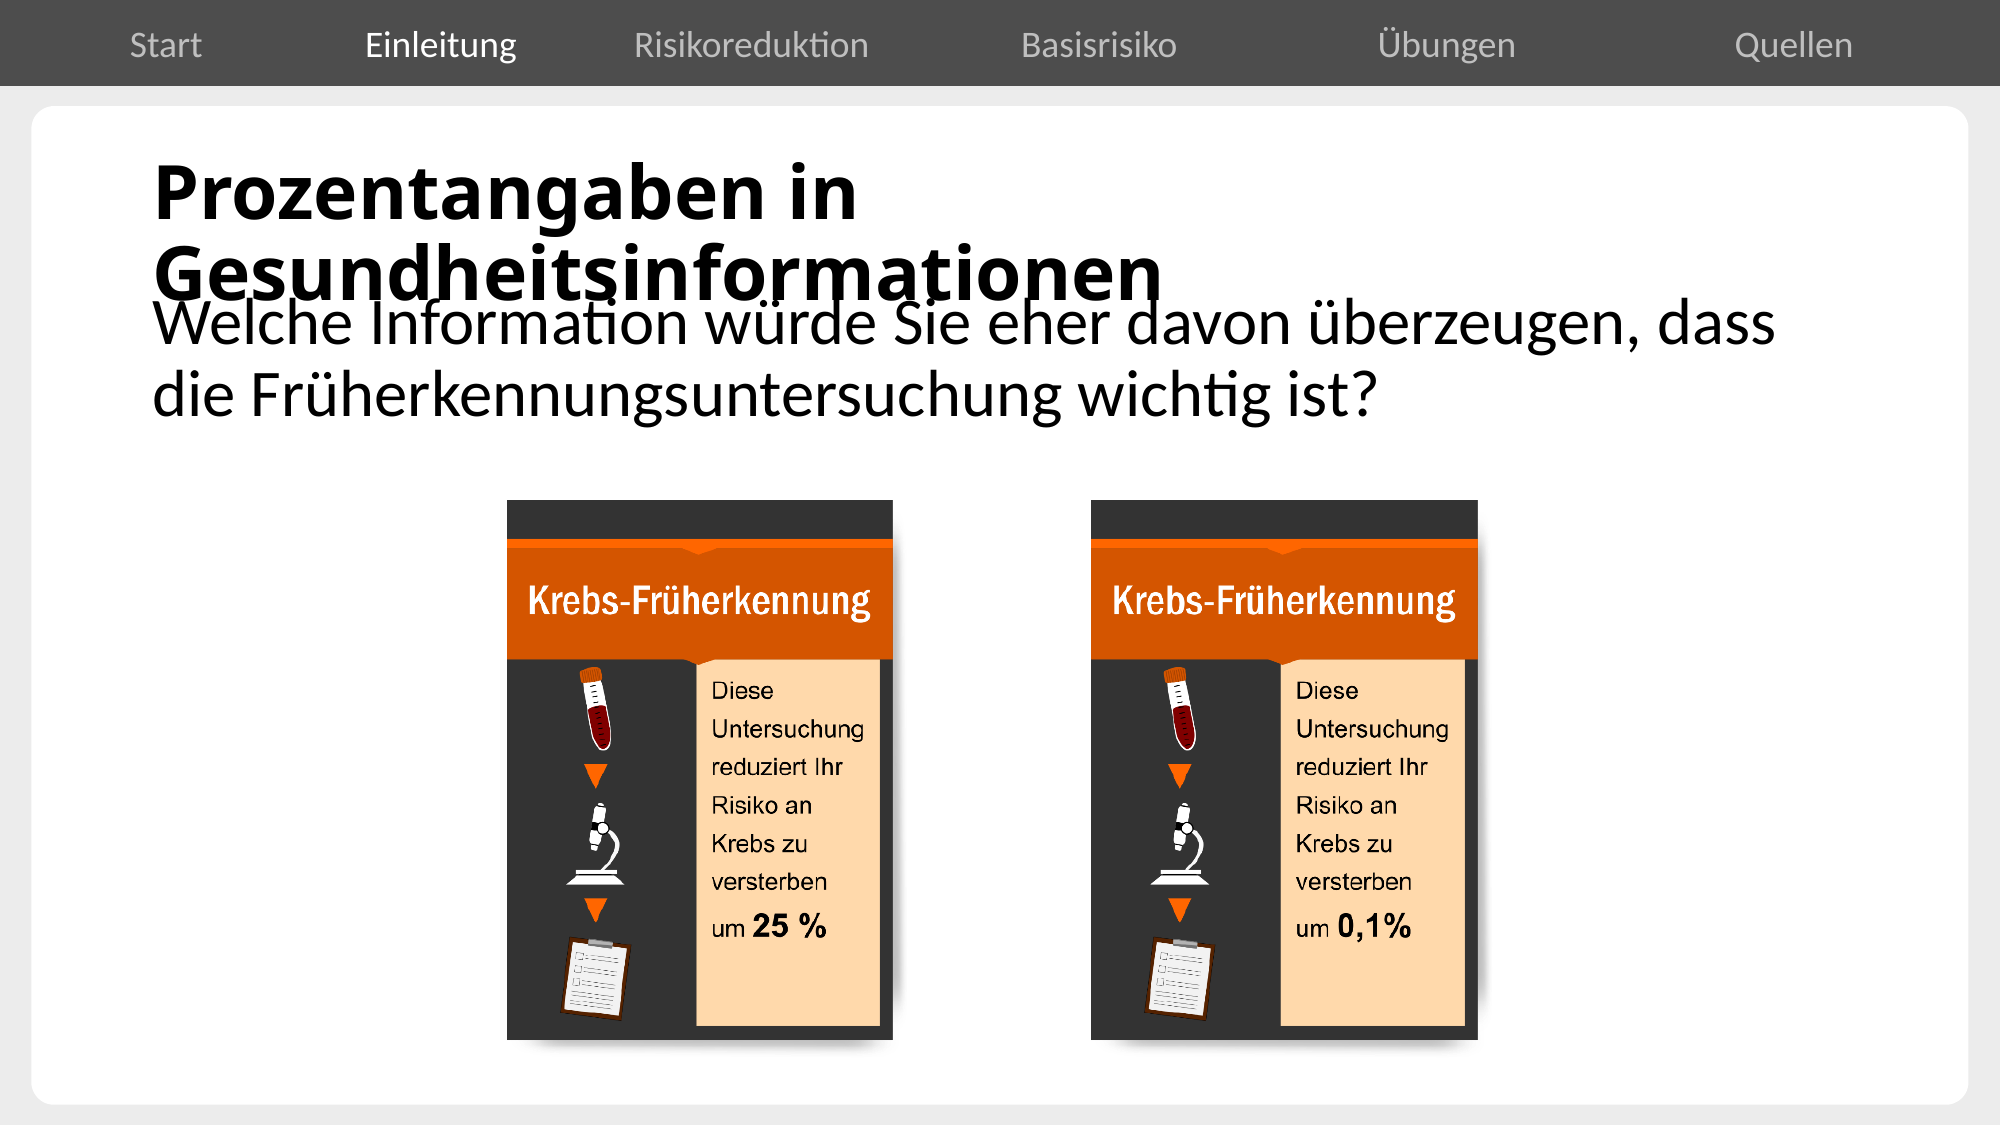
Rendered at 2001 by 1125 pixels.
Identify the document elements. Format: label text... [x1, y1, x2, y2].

list Welche Information würde Sie eher davon überzeugen, dass die Früherkennungsuntersuchung wichtig ist? [137, 279, 1863, 993]
picture [507, 500, 908, 1058]
picture [1091, 500, 1493, 1058]
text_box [63, 12, 1934, 74]
title Prozentangaben in Gesundheitsinformationen [137, 147, 1863, 236]
text_box [880, 371, 1503, 394]
